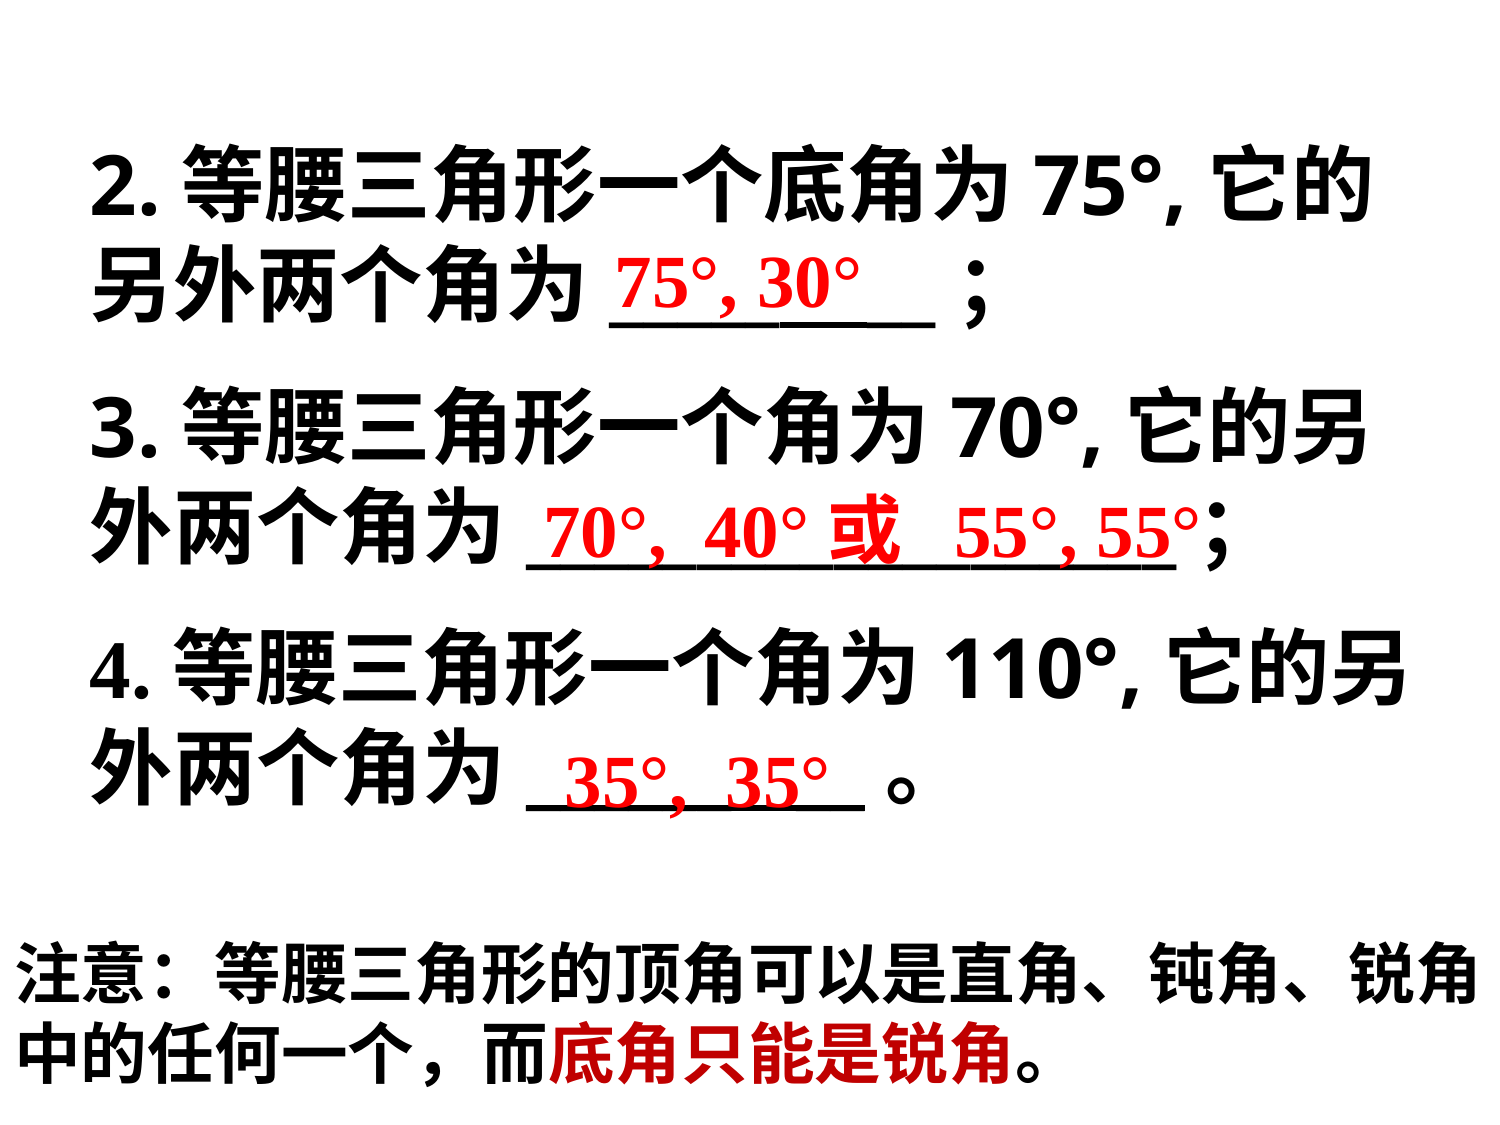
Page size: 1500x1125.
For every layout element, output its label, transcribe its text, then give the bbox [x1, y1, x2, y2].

text_box 35°, 35° [549, 724, 1138, 830]
text_box 注意：等腰三角形的顶角可以是直角、钝角、锐角中的任何一个，而底角只能是锐角。 [0, 924, 1500, 1099]
text_box 75°, 30° [599, 224, 988, 330]
text_box 2.等腰三角形一个底角为75°,它的另外两个角为_____ __； 3.等腰三角形一个角为70°,它的另外两个角为___________________； 4.等腰三角形一个角为110°,它的另外两个角为______ __。 [74, 124, 1457, 823]
text_box 70°, 40°或 55°, 55° [528, 475, 1391, 580]
